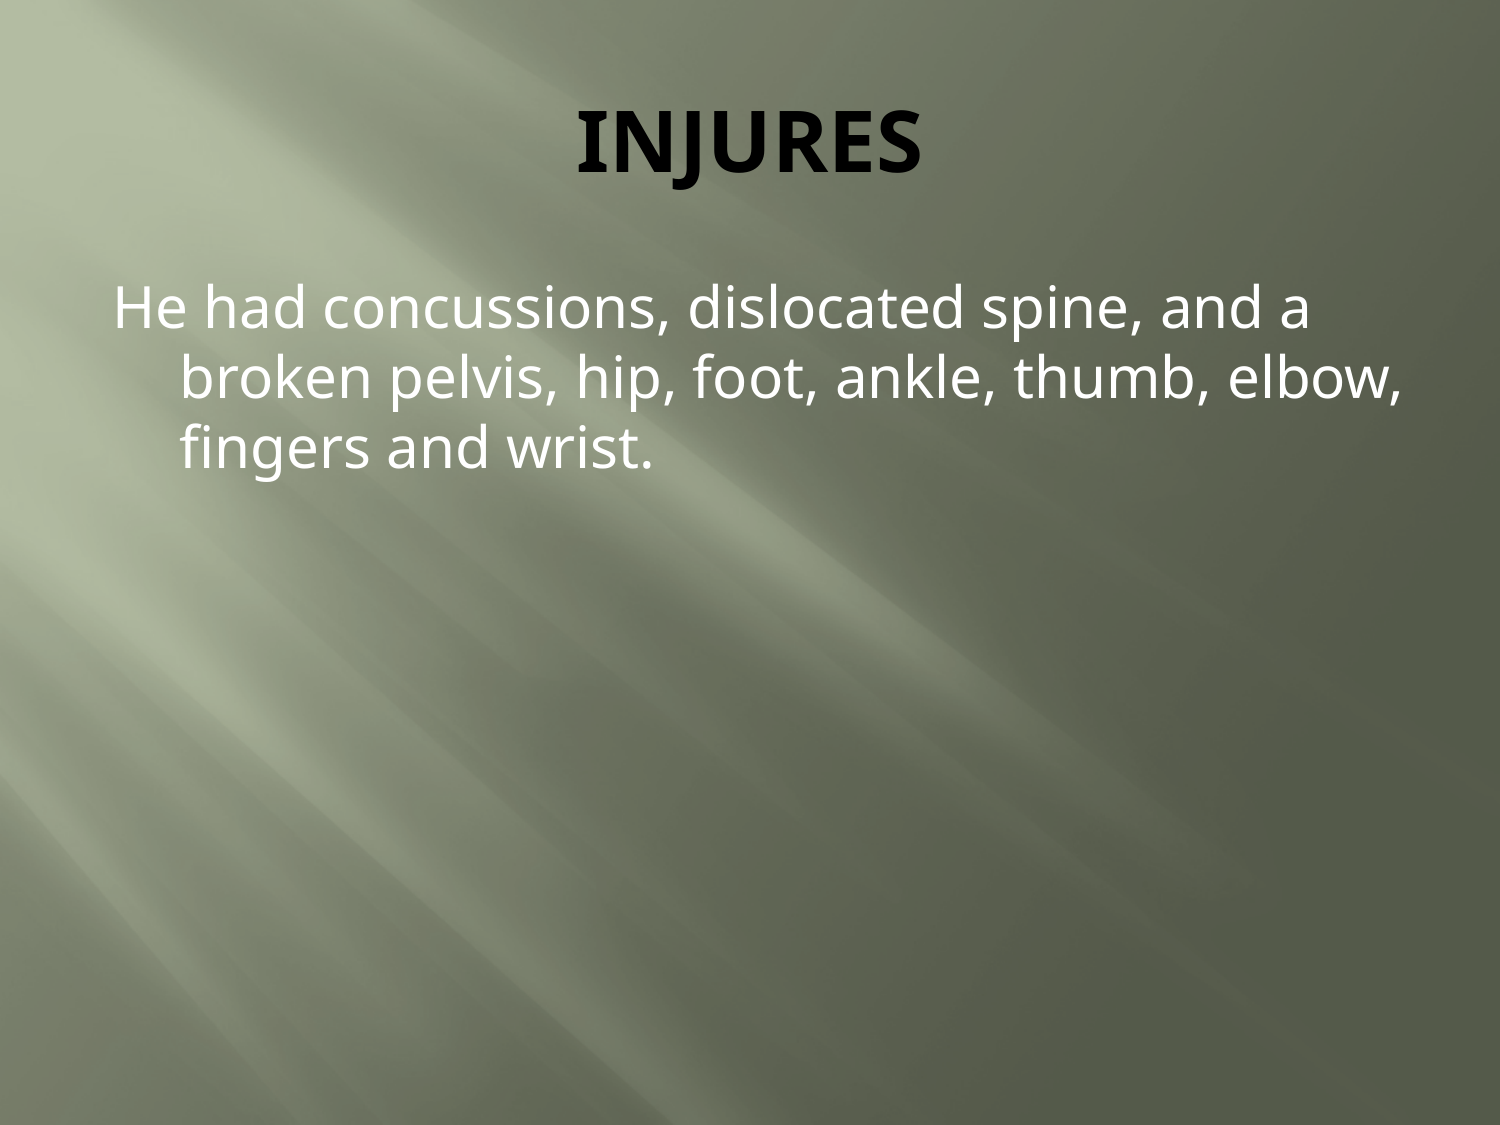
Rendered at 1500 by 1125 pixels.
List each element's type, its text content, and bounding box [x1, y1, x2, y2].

list He had concussions, dislocated spine, and a broken pelvis, hip, foot, ankle, thumb, elbow, fingers and wrist. [75, 262, 1425, 1035]
title INJURES [75, 45, 1425, 233]
